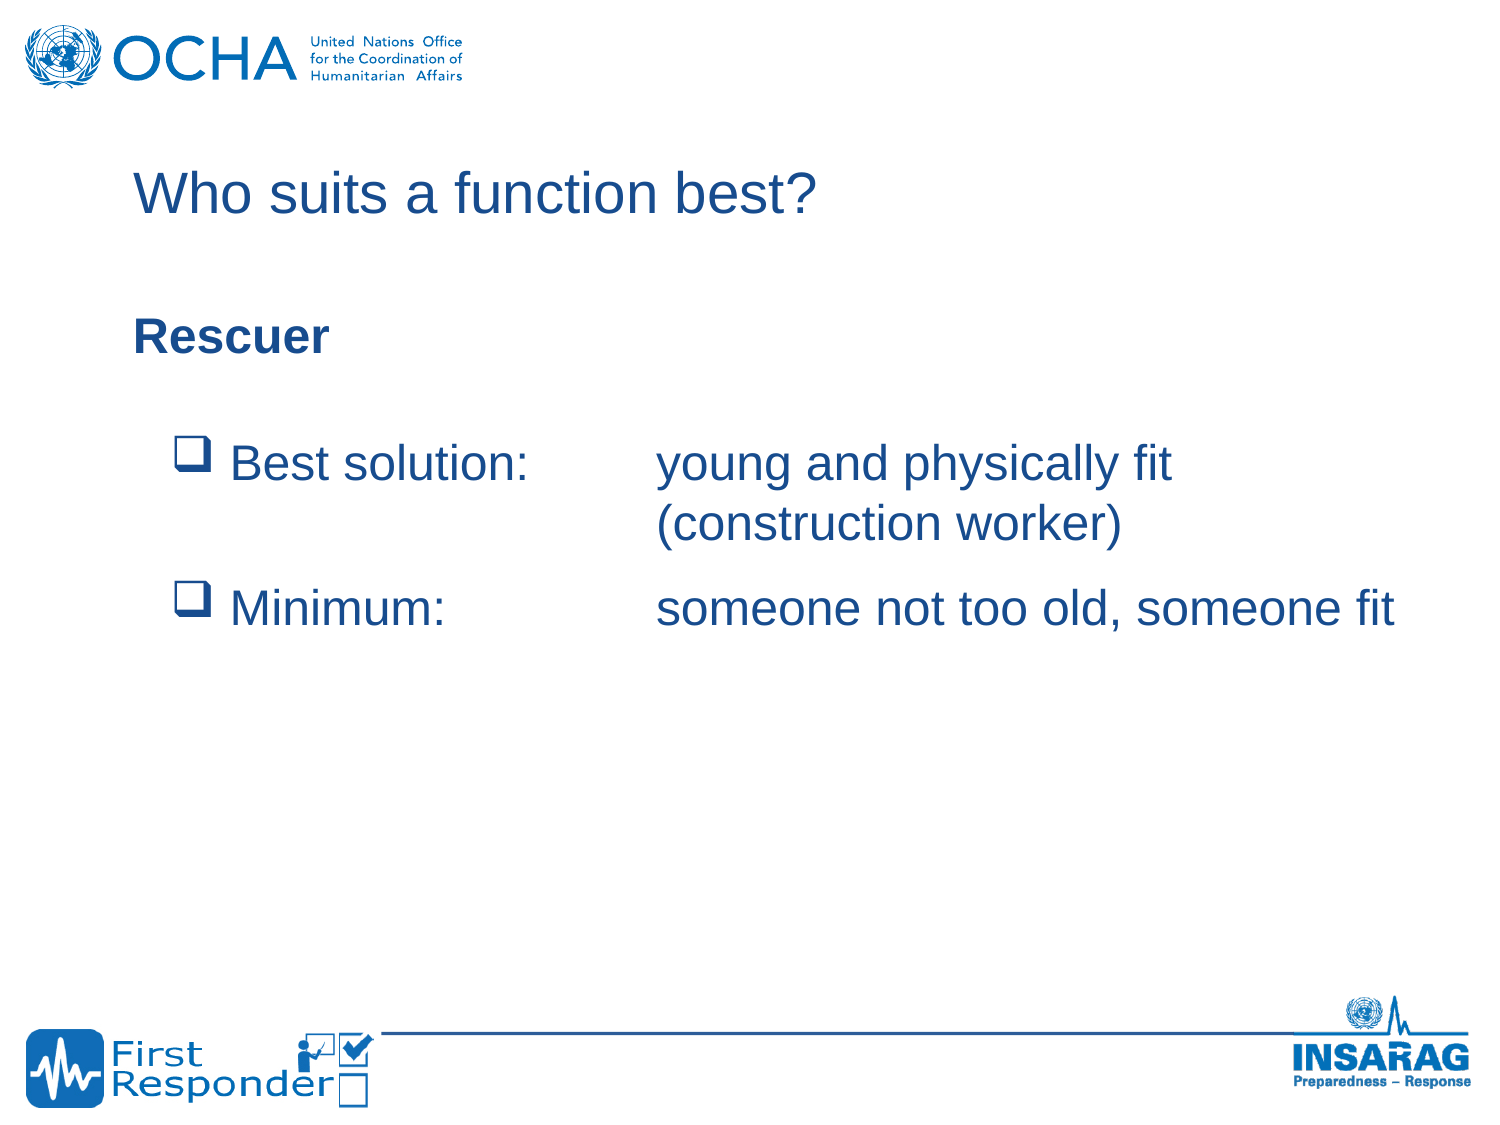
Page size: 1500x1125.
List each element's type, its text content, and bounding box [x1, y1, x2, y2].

text_box Who suits a function best? [111, 147, 834, 233]
picture [1287, 995, 1471, 1094]
picture [24, 1024, 375, 1113]
list Rescuer Best solution: young and physically fit (construction worker) Minimum: someone not too old, someone fit [118, 295, 1481, 931]
